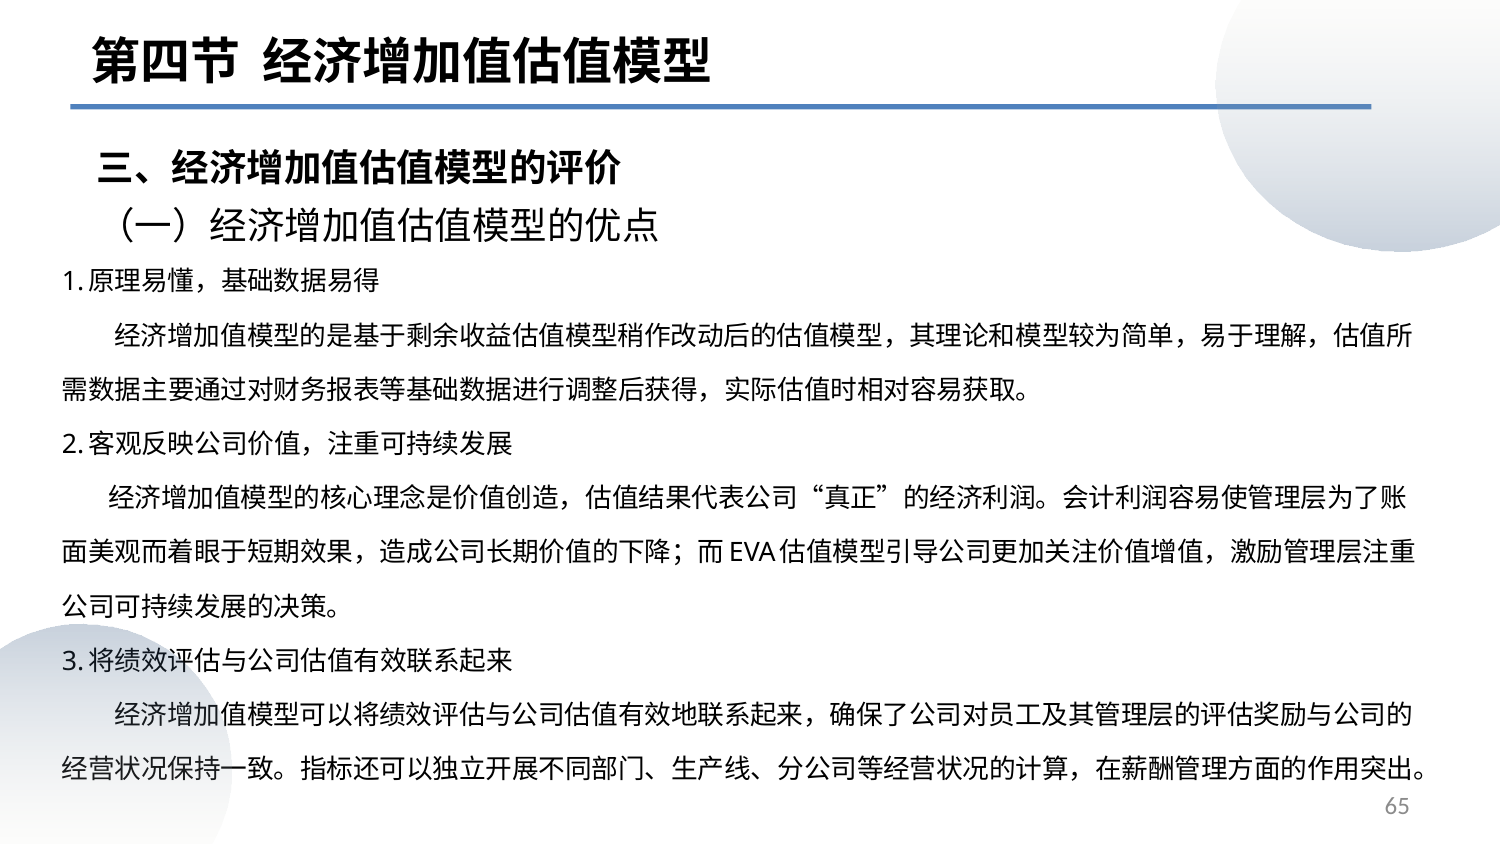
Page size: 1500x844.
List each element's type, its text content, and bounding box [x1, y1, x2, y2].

text_box 第四节 经济增加值估值模型 [74, 23, 1225, 96]
list 1.原理易懂，基础数据易得 经济增加值模型的是基于剩余收益估值模型稍作改动后的估值模型，其理论和模型较为简单，易于理解，估值所需数据主要通过对财务报表等基础数据进行调整后获得，实际估值时相对容易获取。 2.客观反映公司价值，注重可持续发展 经济增加值模型的核心理念是价值创造，估值结果代表公司“真正”的经济利润。会计利润容易使管理层为了账面美观而着眼于短期效果，造成公司长期价值的下降；而EVA估值模型引导公司更加关注价值增值，激励管理层注重公司可持续发展的决策。 3.将绩效评估与公司估值有效联系起来 经济增加值模型可以将绩效评估与公司估值有效地联系起来，确保了公司对员工及其管理层的评估奖励与公司的经营状况保持一致。指标还可以独立开展不同部门、生产线、分公司等经营状况的计算，在薪酬管理方面的作用突出。 [46, 234, 1442, 832]
text_box [1213, 0, 1500, 255]
title （一）经济增加值估值模型的优点 [82, 175, 1309, 234]
text_box 三、经济增加值估值模型的评价 [82, 116, 704, 197]
slide_number 65 [1074, 782, 1425, 827]
text_box [0, 621, 234, 844]
